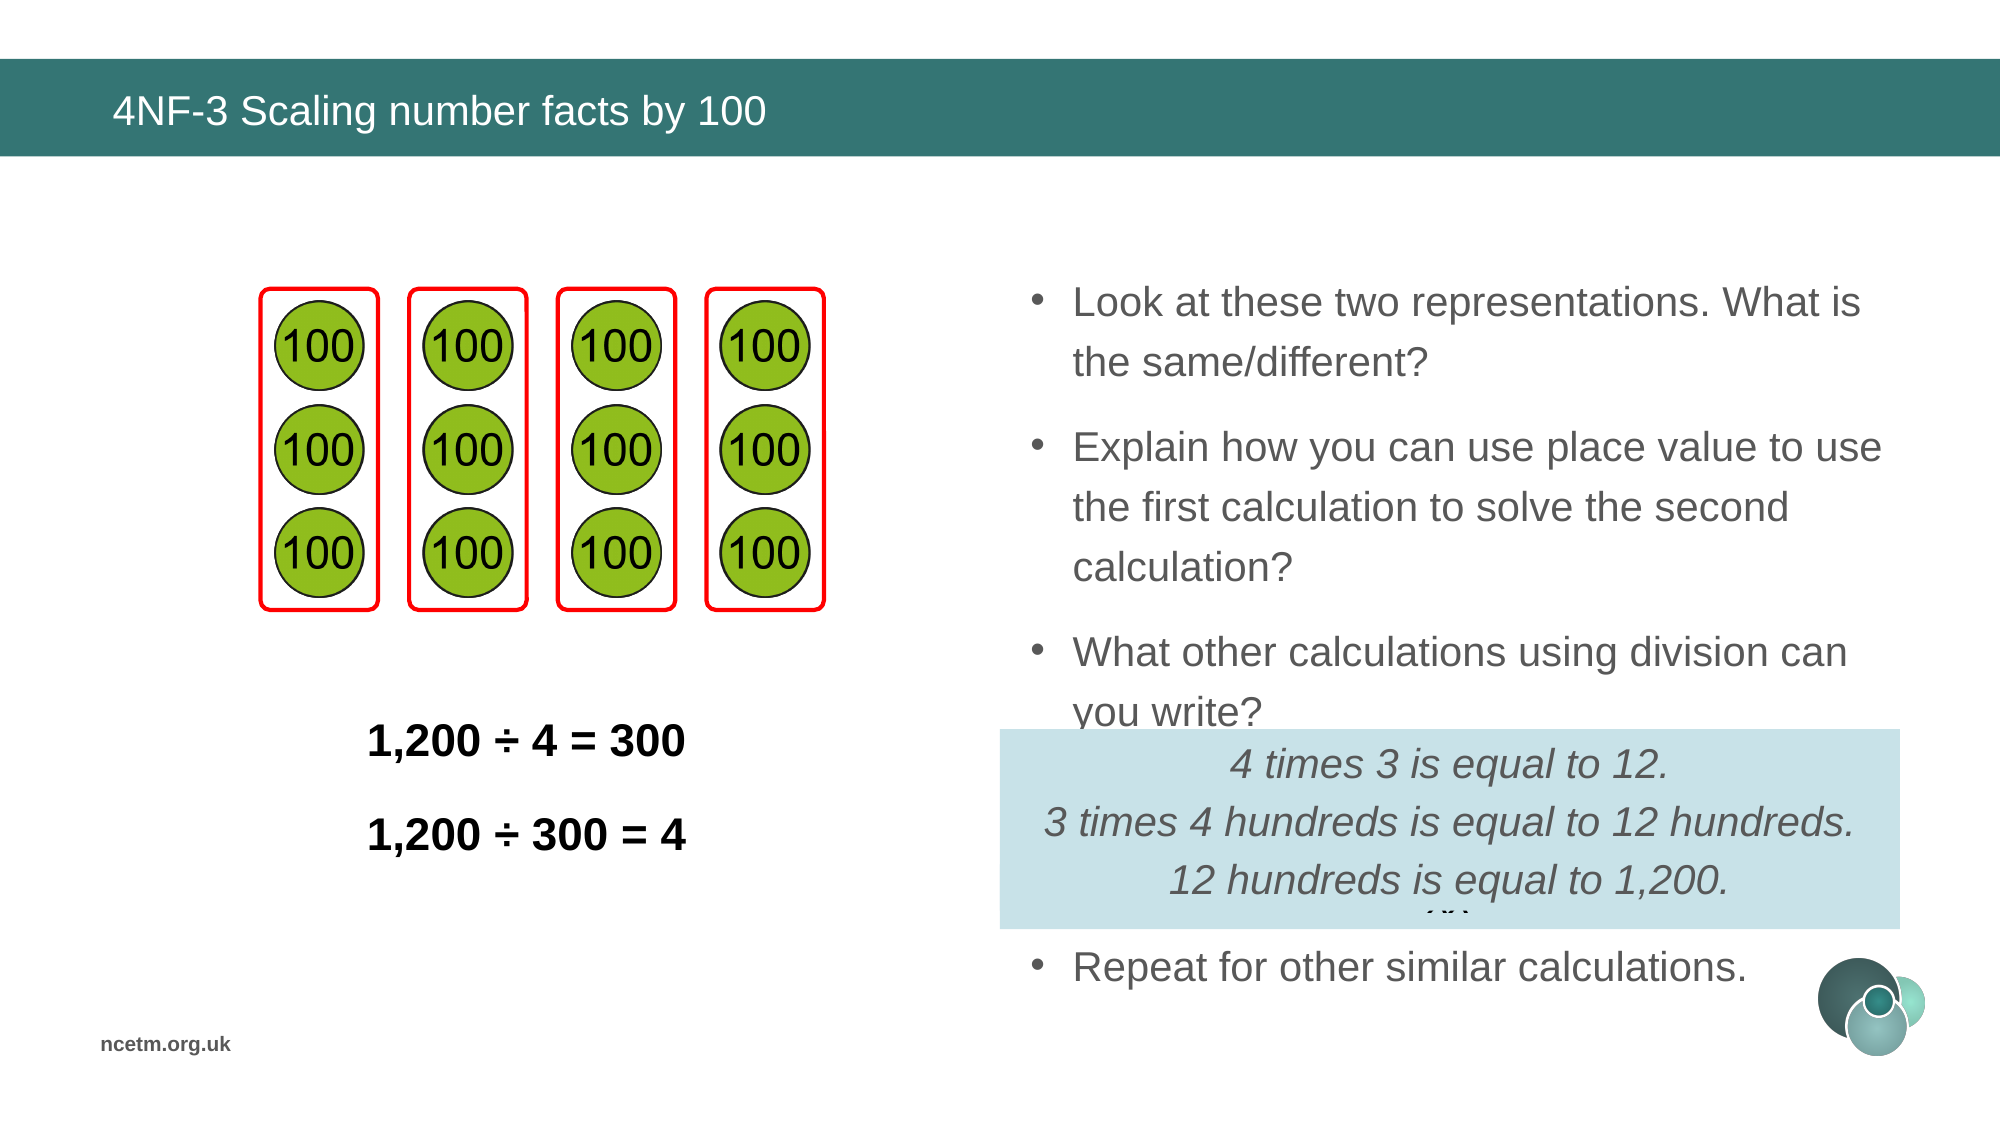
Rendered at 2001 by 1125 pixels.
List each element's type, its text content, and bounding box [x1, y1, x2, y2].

picture [1818, 958, 1925, 1056]
text_box xx [999, 911, 1900, 930]
text_box 1,200 ÷ 4 = 300 [351, 703, 702, 774]
title 4NF-3 Scaling number facts by 100 [97, 76, 1945, 147]
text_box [274, 300, 811, 598]
text_box Look at these two representations. What is the same/different? Explain how you can use place value to use the first calculation to solve the second calculation? What other calculations using division can you write? Repeat for other similar calculations. [1015, 257, 1900, 729]
text_box 1,200 ÷ 300 = 4 [351, 796, 702, 867]
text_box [260, 288, 825, 611]
text_box 4 times 3 is equal to 12. 3 times 4 hundreds is equal to 12 hundreds. 12 hundreds is equal to 1,200. [999, 729, 1900, 911]
